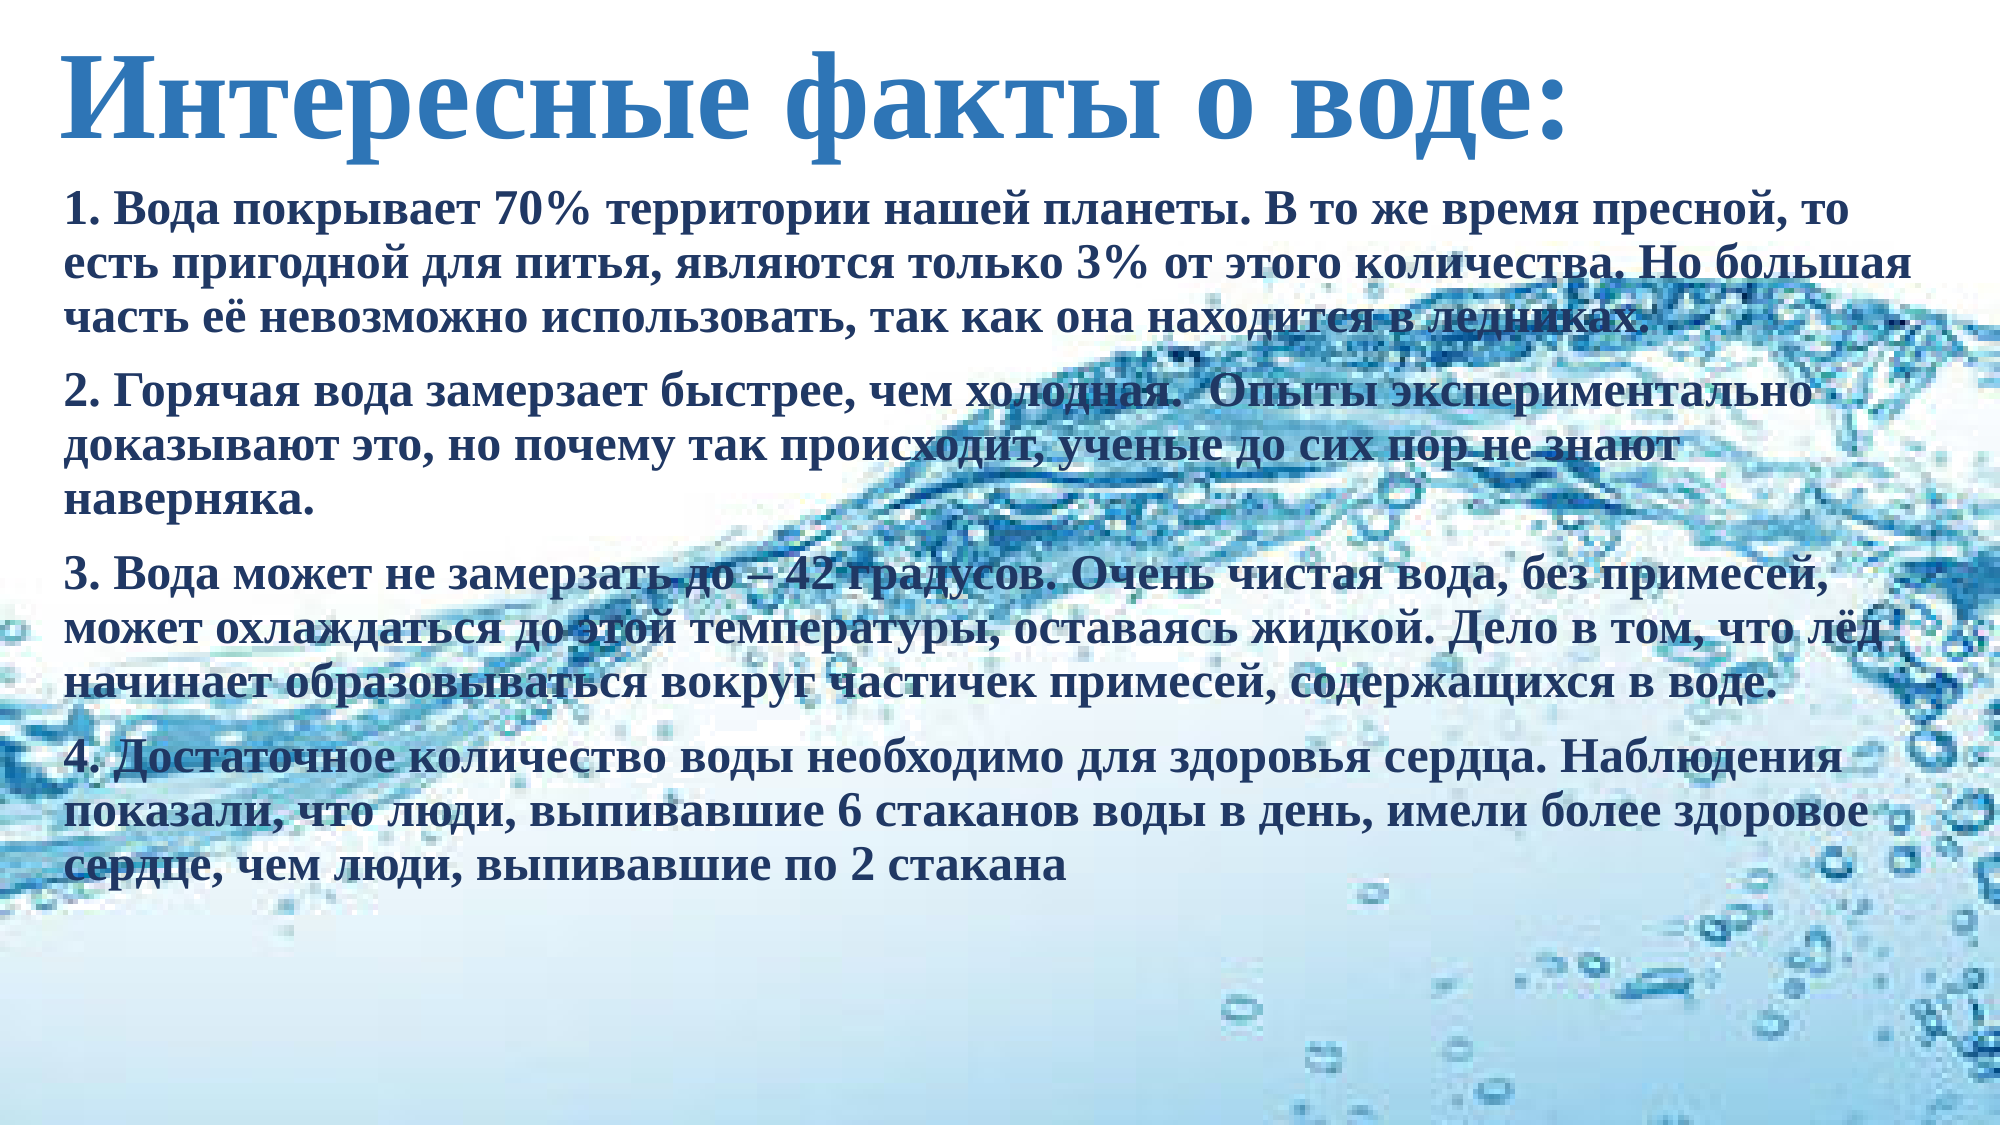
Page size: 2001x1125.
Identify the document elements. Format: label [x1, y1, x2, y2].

list [0, 0, 2000, 1125]
